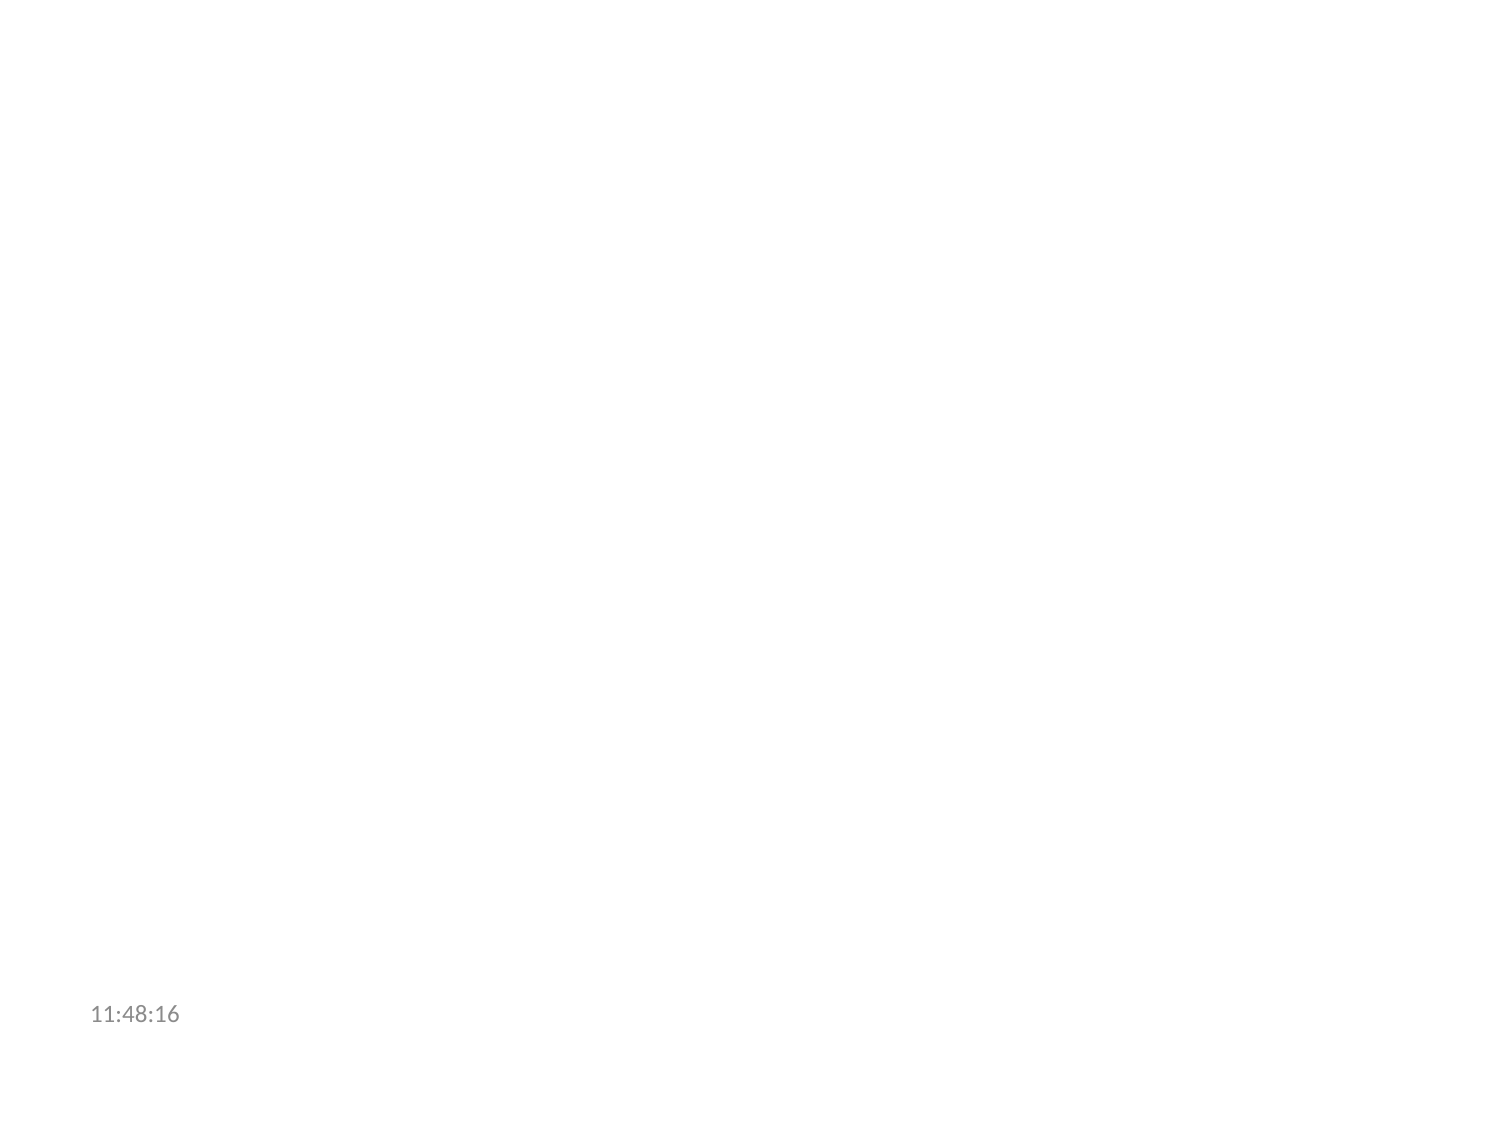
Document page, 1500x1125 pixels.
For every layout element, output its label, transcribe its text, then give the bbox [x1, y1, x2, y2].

text_box 15:35:09 [75, 982, 425, 1043]
